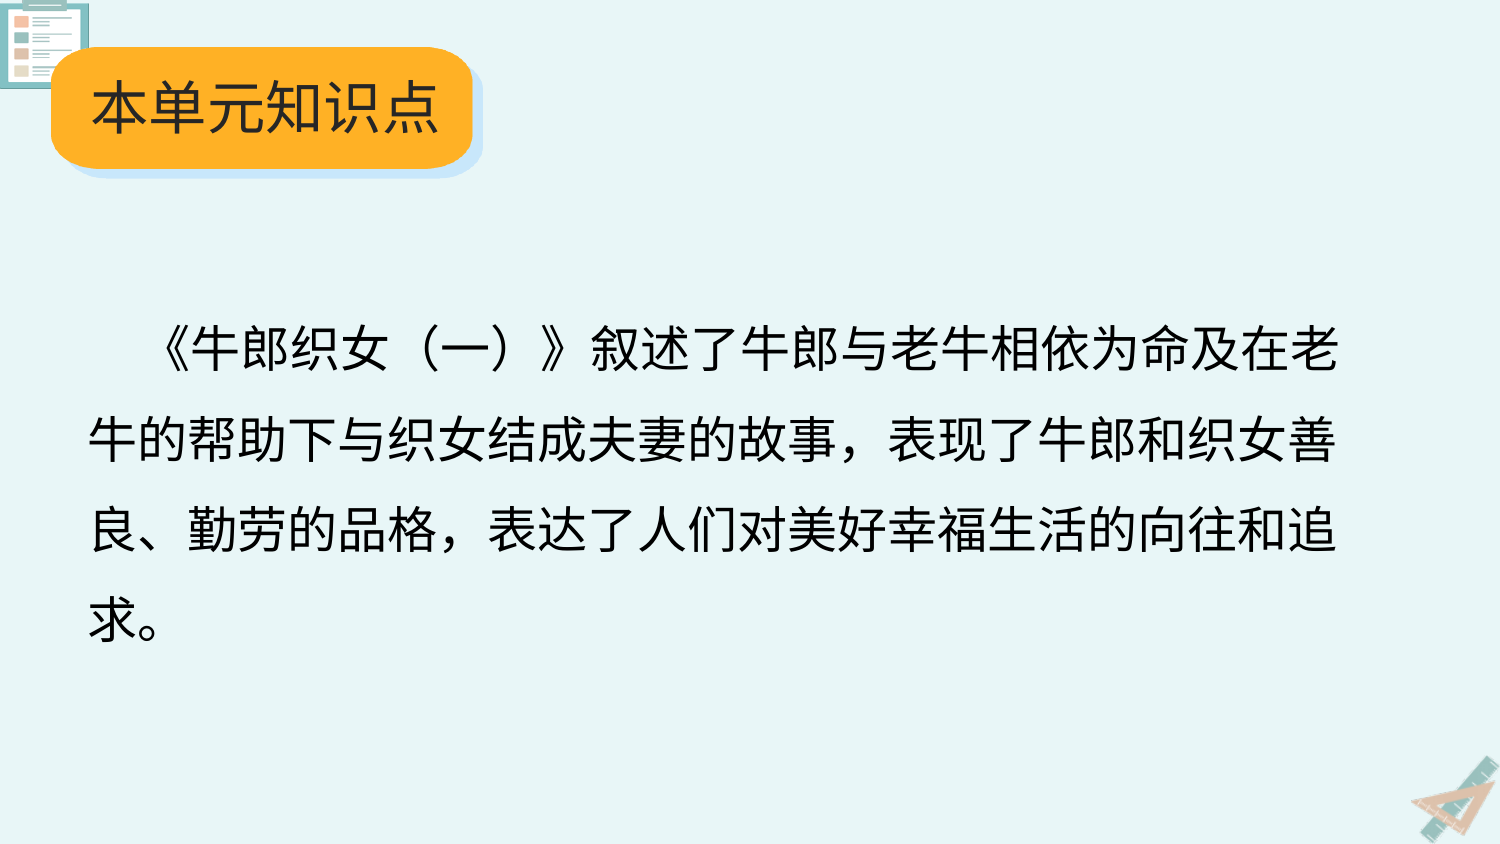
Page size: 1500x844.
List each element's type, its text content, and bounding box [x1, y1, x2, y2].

picture [0, 0, 483, 179]
text_box 《牛郎织女（一）》叙述了牛郎与老牛相依为命及在老牛的帮助下与织女结成夫妻的故事，表现了牛郎和织女善良、勤劳的品格，表达了人们对美好幸福生活的向往和追求。 [76, 268, 1383, 655]
picture [1411, 755, 1500, 844]
